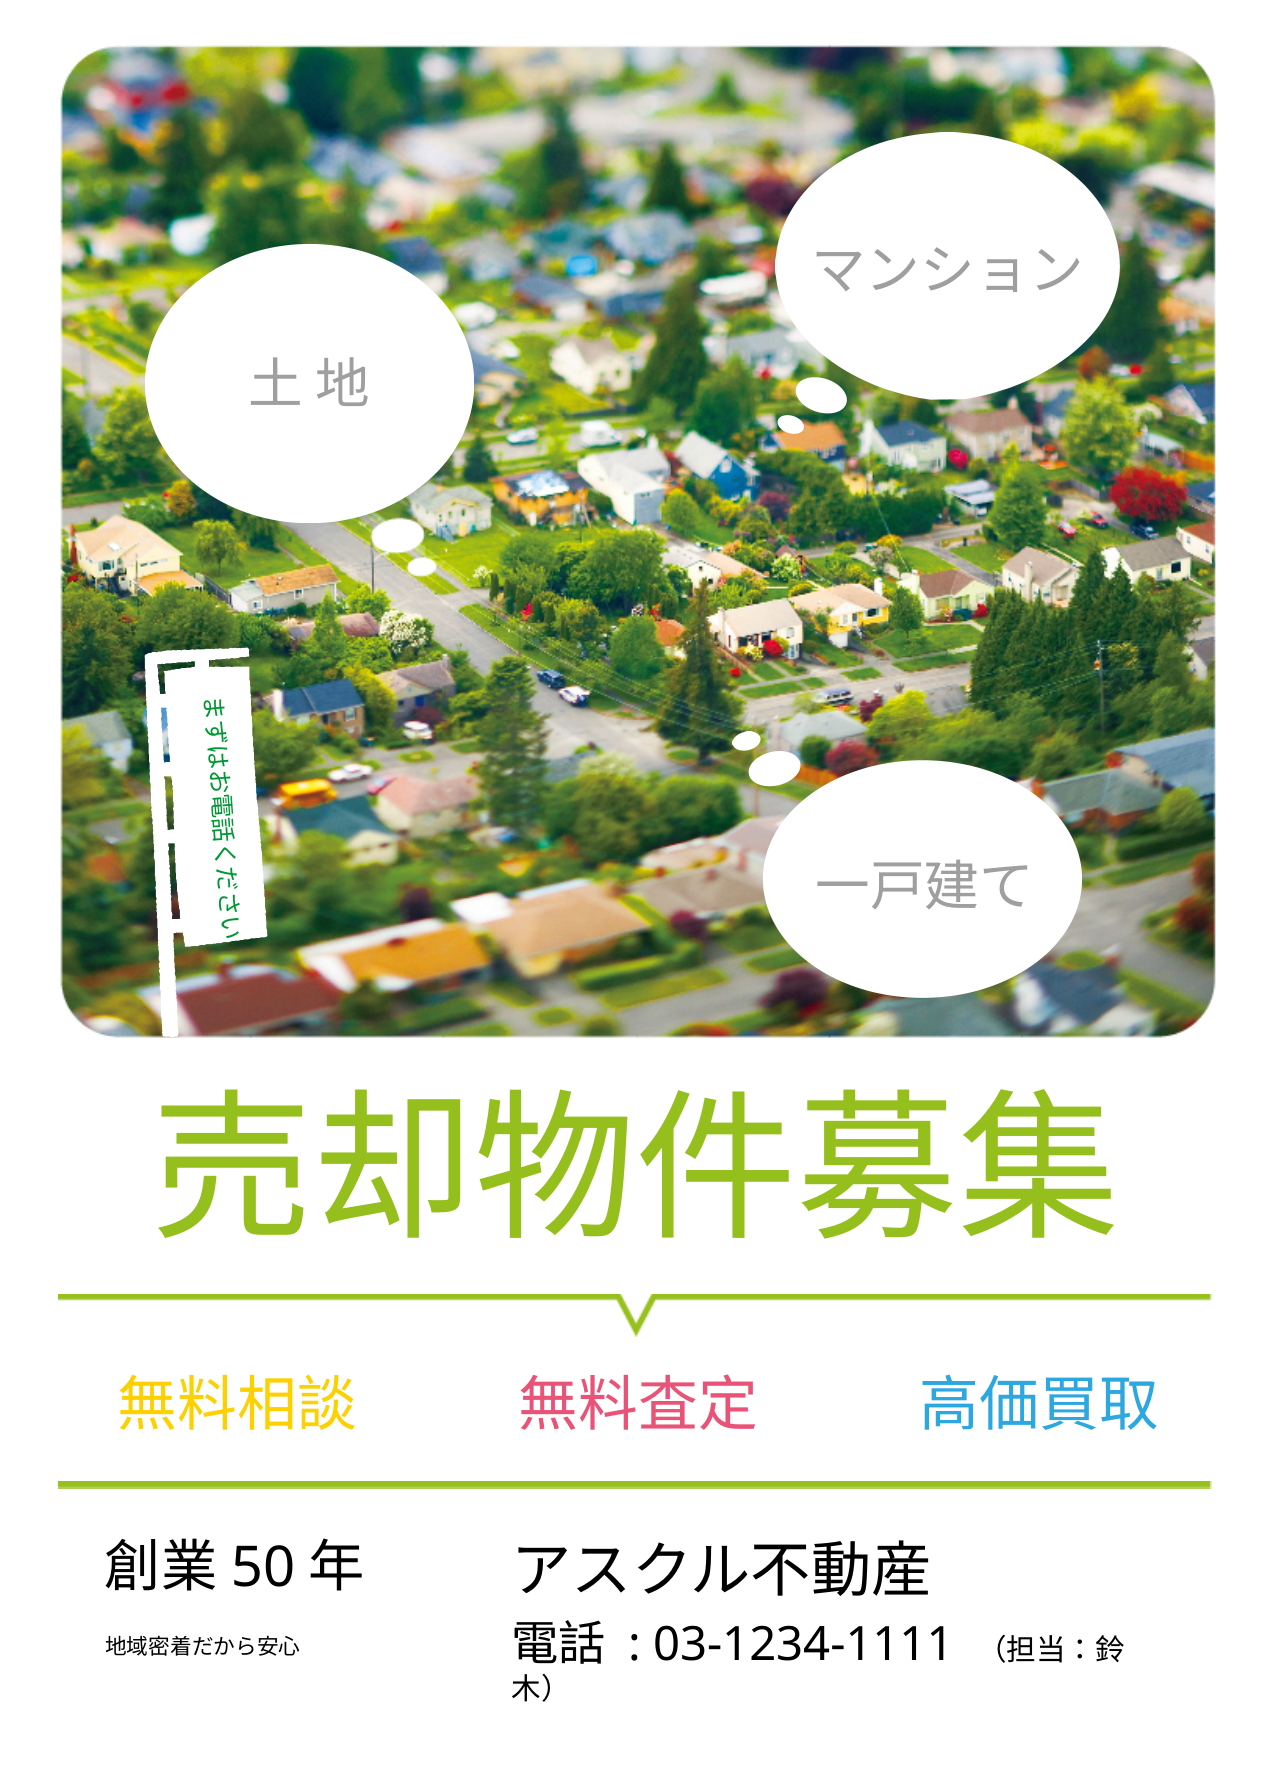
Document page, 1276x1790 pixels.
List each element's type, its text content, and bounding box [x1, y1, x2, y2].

text_box 地域密着だから安心 [90, 1606, 496, 1667]
picture [58, 1294, 1212, 1337]
text_box 高価買取 [865, 1357, 1214, 1445]
text_box 無料査定 [464, 1357, 813, 1445]
picture [58, 1481, 1212, 1489]
picture [58, 16, 1217, 1080]
text_box 売却物件募集 [58, 1080, 1212, 1266]
text_box 創業50年 [90, 1523, 439, 1606]
text_box アスクル不動産 [496, 1523, 1086, 1605]
text_box 電話 : 03-1234-1111 （担当：鈴木） [496, 1605, 1191, 1713]
text_box 無料相談 [63, 1357, 412, 1445]
